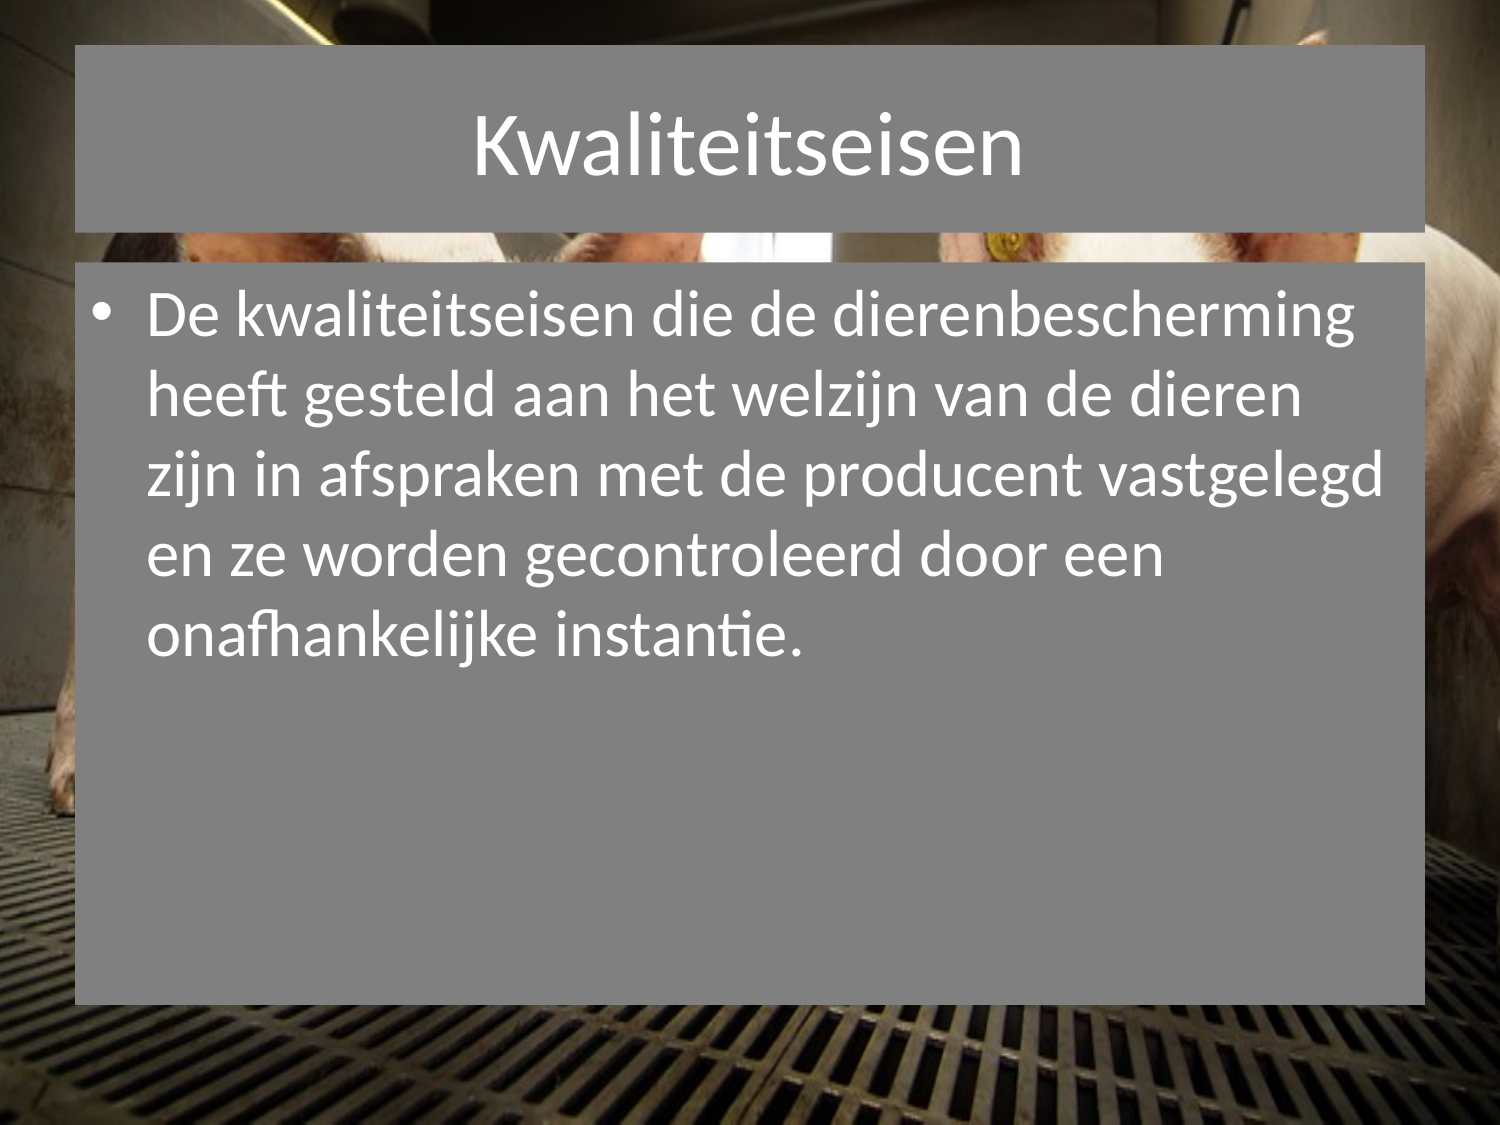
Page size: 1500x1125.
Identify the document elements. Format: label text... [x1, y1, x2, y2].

picture [0, 0, 1500, 1125]
list De kwaliteitseisen die de dierenbescherming heeft gesteld aan het welzijn van de dieren zijn in afspraken met de producent vastgelegd en ze worden gecontroleerd door een onafhankelijke instantie. [75, 262, 1425, 1005]
title Kwaliteitseisen [75, 45, 1425, 233]
